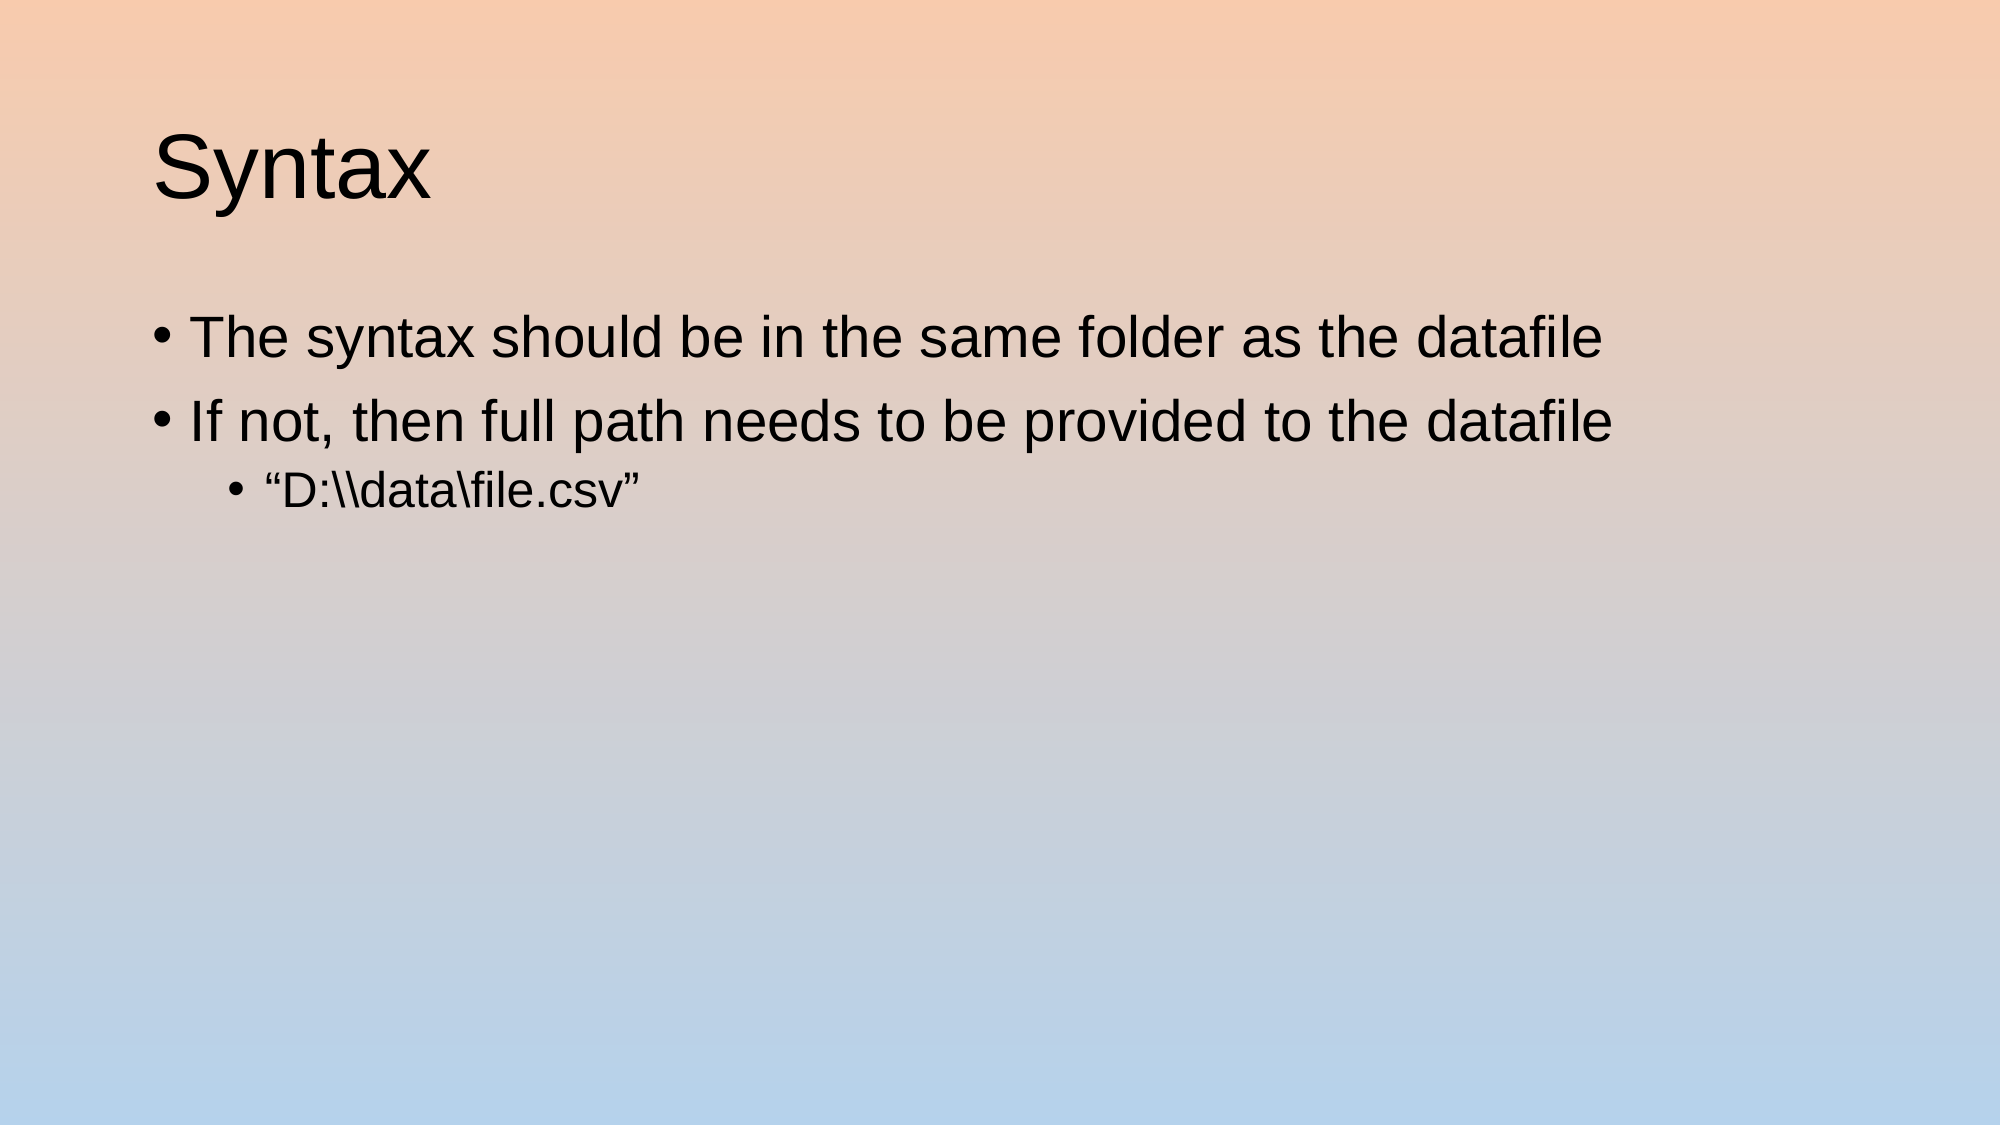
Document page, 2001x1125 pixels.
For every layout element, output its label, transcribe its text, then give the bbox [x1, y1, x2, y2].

list The syntax should be in the same folder as the datafile If not, then full path needs to be provided to the datafile “D:\\data\file.csv” [137, 299, 1863, 1014]
title Syntax [137, 59, 1863, 278]
